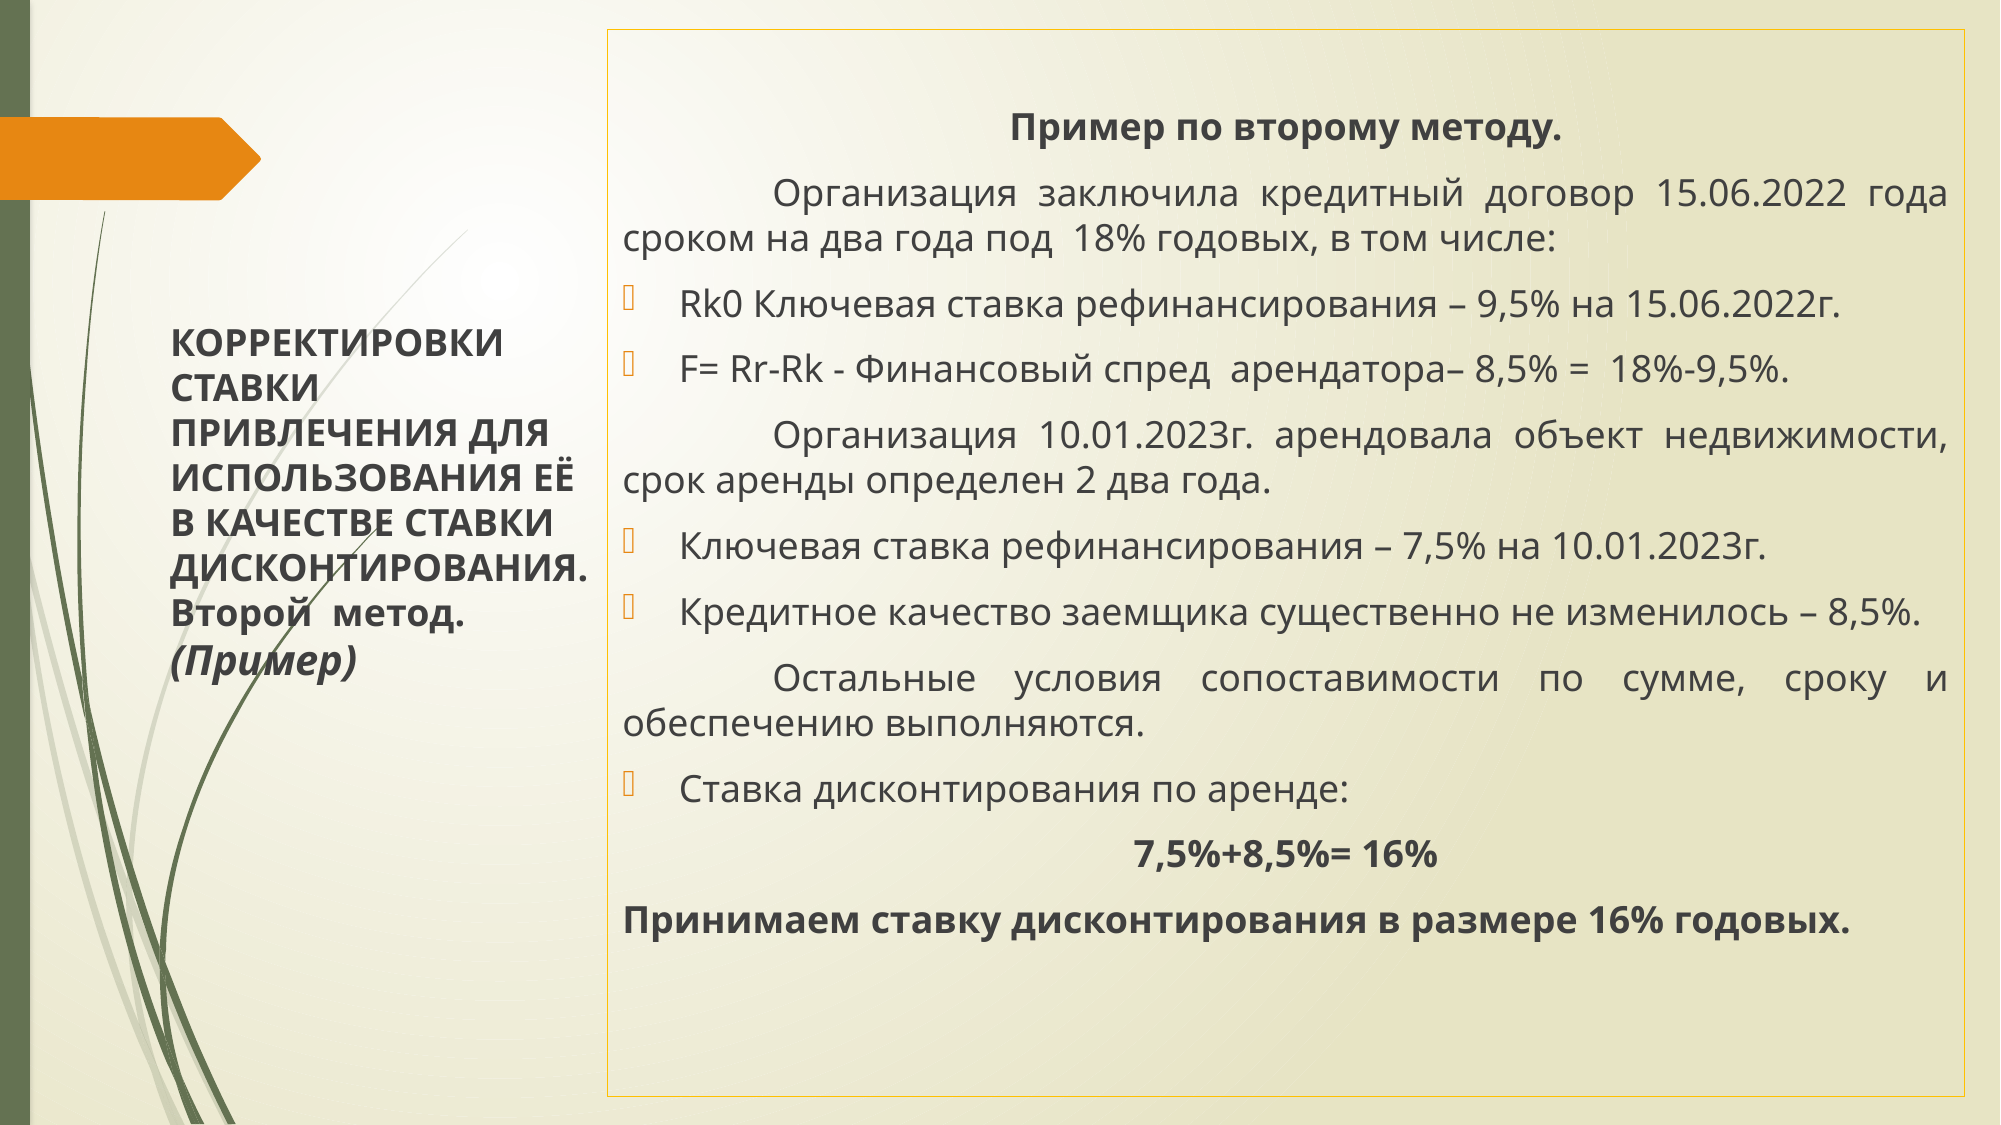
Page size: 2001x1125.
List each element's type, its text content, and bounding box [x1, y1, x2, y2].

list Пример по второму методу. Организация заключила кредитный договор 15.06.2022 года сроком на два года под 18% годовых, в том числе: Rk0 Ключевая ставка рефинансирования – 9,5% на 15.06.2022г. F= Rr-Rk - Финансовый спред арендатора– 8,5% = 18%-9,5%. Организация 10.01.2023г. арендовала объект недвижимости, срок аренды определен 2 два года. Ключевая ставка рефинансирования – 7,5% на 10.01.2023г. Кредитное качество заемщика существенно не изменилось – 8,5%. Остальные условия сопоставимости по сумме, сроку и обеспечению выполняются. Ставка дисконтирования по аренде: 7,5%+8,5%= 16% Принимаем ставку дисконтирования в размере 16% годовых. [607, 29, 1965, 1097]
title КОРРЕКТИРОВКИ СТАВКИ ПРИВЛЕЧЕНИЯ ДЛЯ ИСПОЛЬЗОВАНИЯ ЕЁ В КАЧЕСТВЕ СТАВКИ ДИСКОНТИРОВАНИЯ. Второй метод. (Пример) [154, 73, 607, 930]
